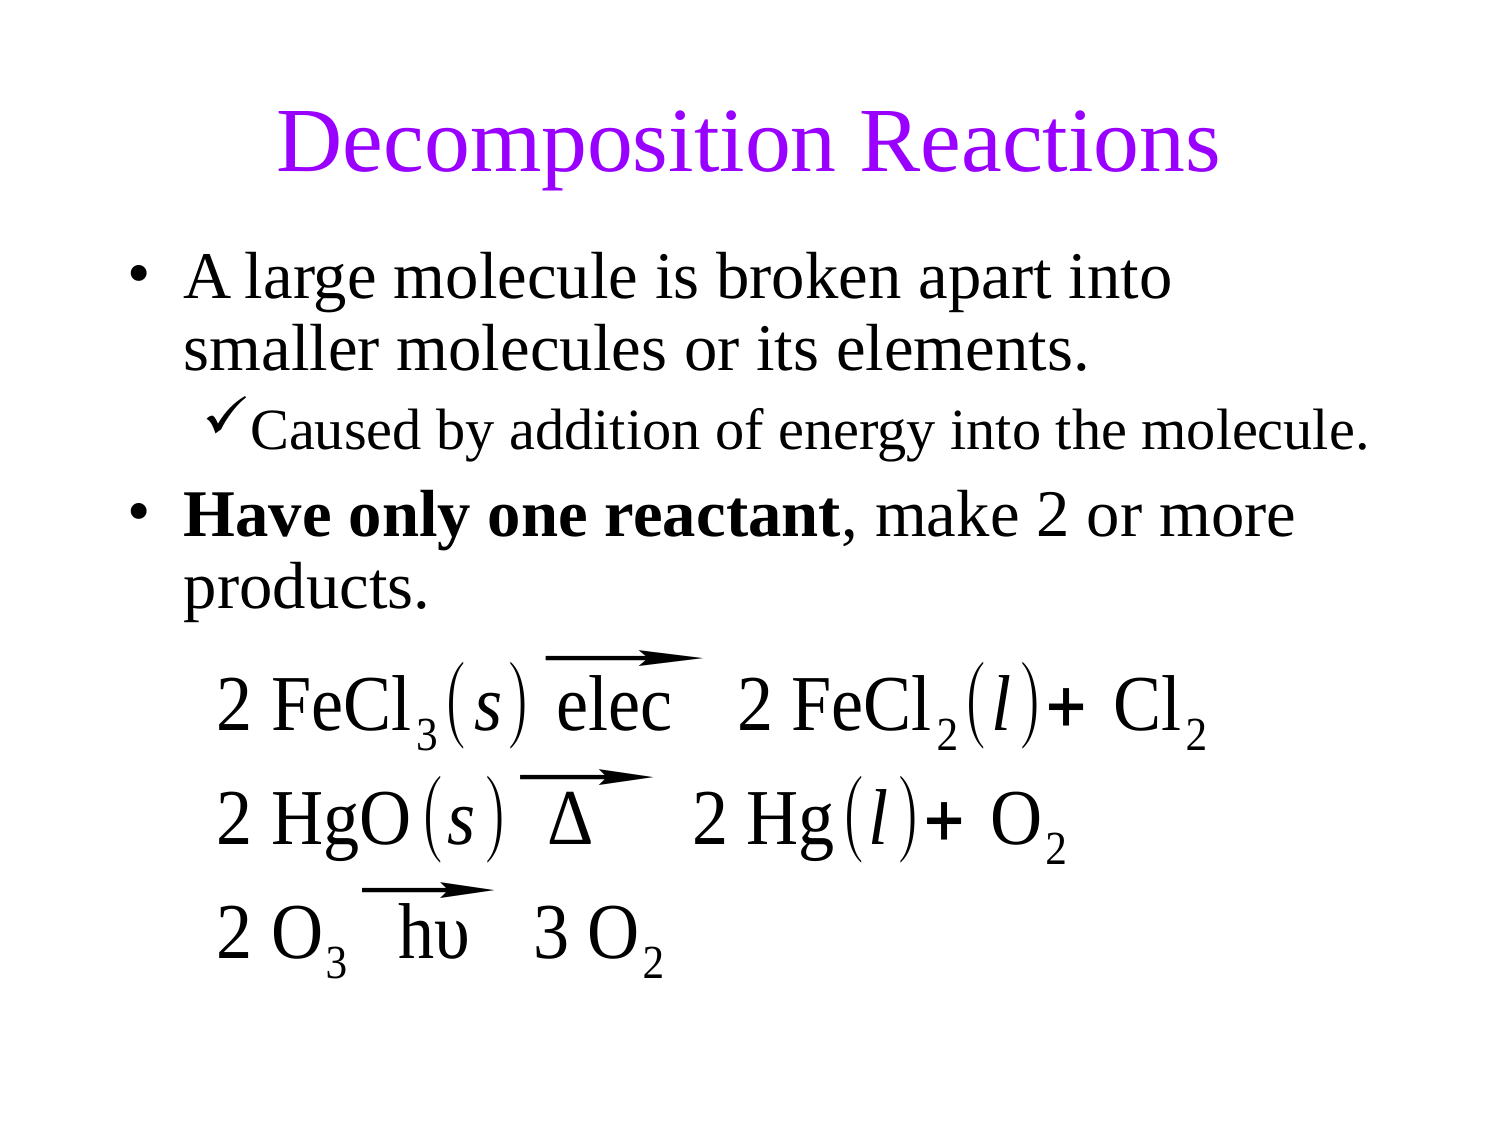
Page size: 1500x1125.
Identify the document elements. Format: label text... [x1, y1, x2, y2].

text_box Decomposition Reactions [112, 40, 1388, 229]
text_box A large molecule is broken apart into smaller molecules or its elements. Caused by addition of energy into the molecule. Have only one reactant, make 2 or more products. [112, 233, 1388, 647]
